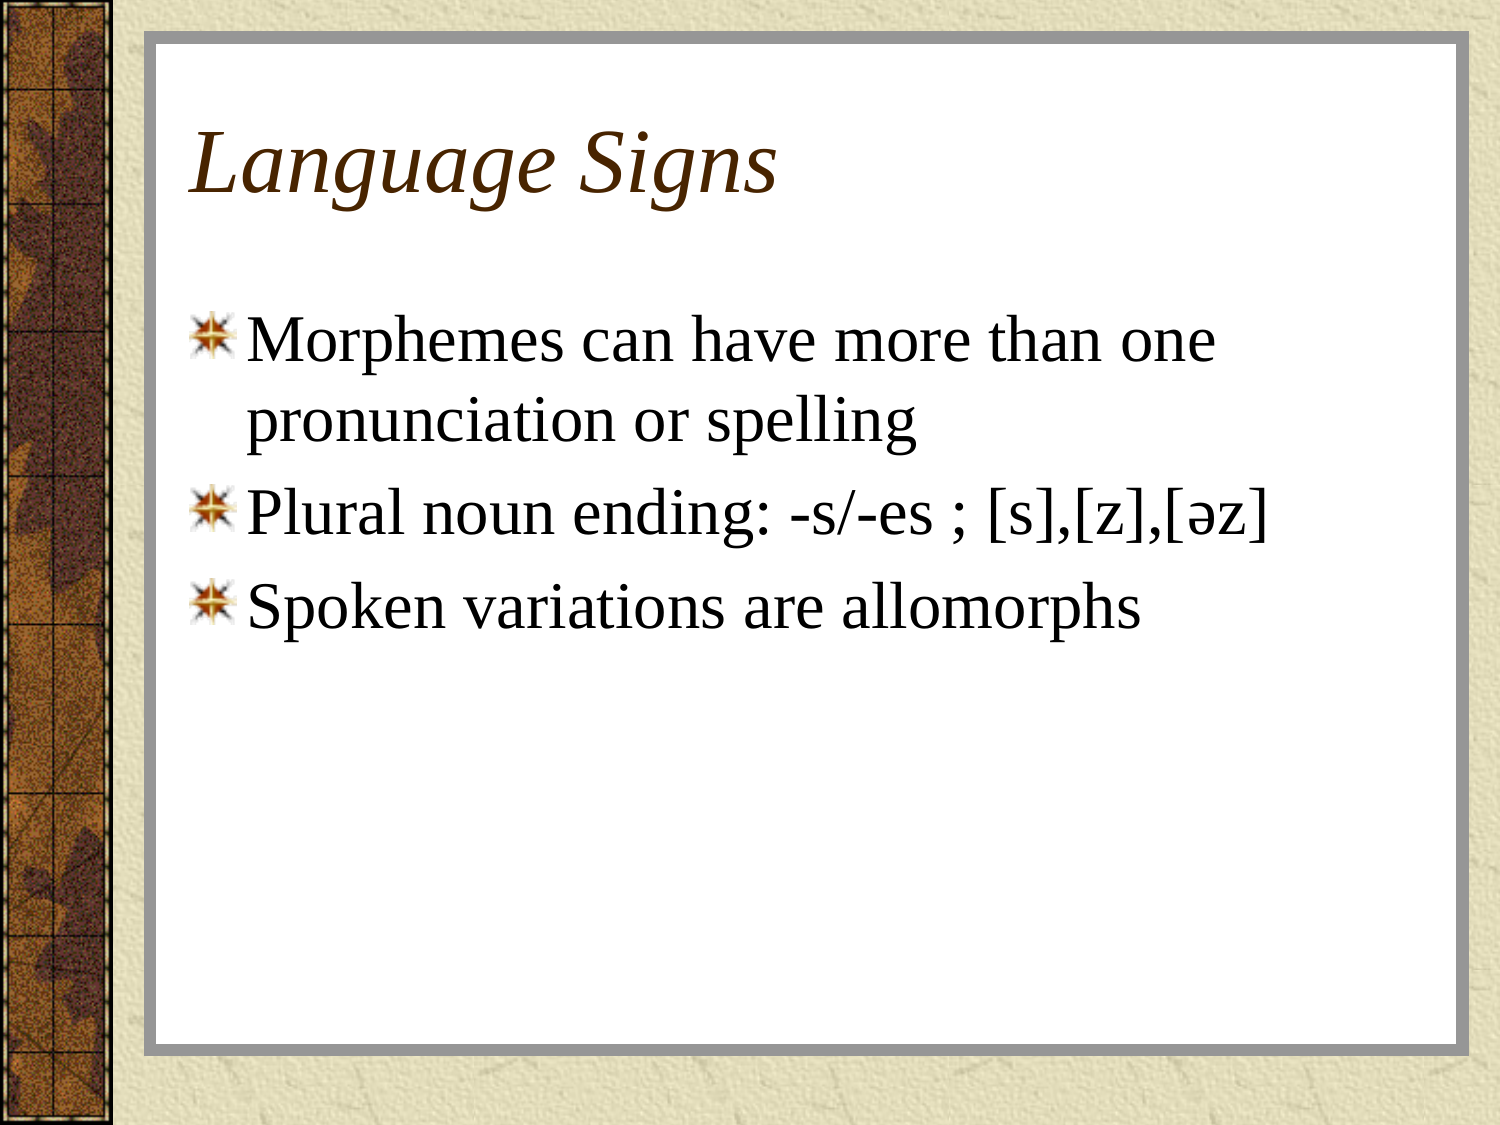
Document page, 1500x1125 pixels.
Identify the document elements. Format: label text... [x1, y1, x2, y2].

picture [0, 0, 1500, 1125]
list Morphemes can have more than one pronunciation or spelling Plural noun ending: -s/-es ; [s],[z],[әz] Spoken variations are allomorphs [174, 287, 1450, 963]
title Language Signs [174, 62, 1450, 250]
